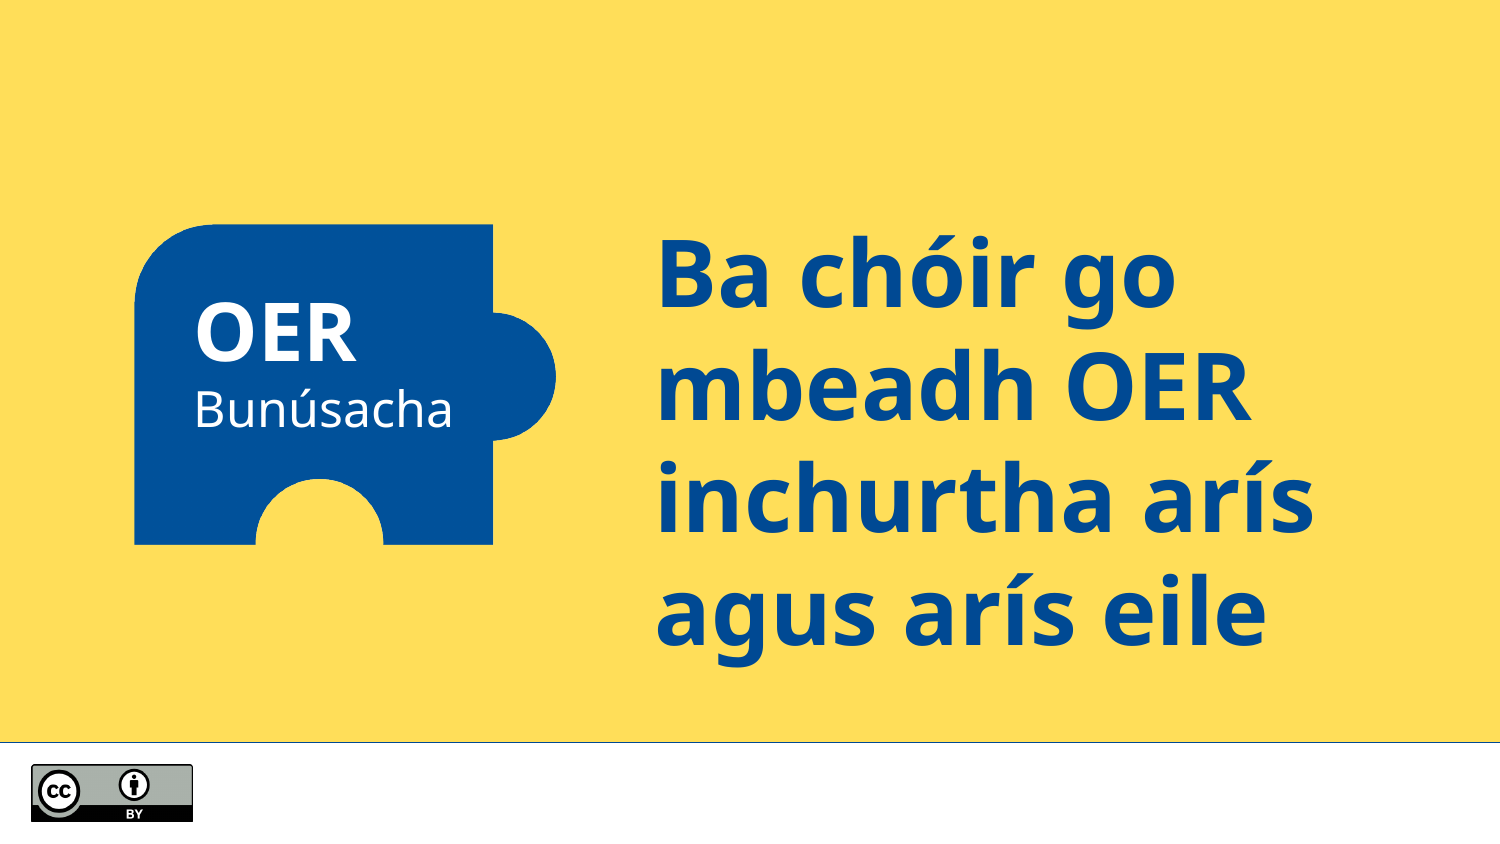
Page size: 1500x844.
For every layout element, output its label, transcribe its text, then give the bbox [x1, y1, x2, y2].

picture [31, 764, 193, 822]
picture [133, 224, 556, 545]
text_box [0, 750, 1500, 844]
text_box OER Bunúsacha [560, 261, 795, 456]
text_box Ba chóir go mbeadh OER inchurtha arís agus arís eile [639, 199, 1427, 680]
